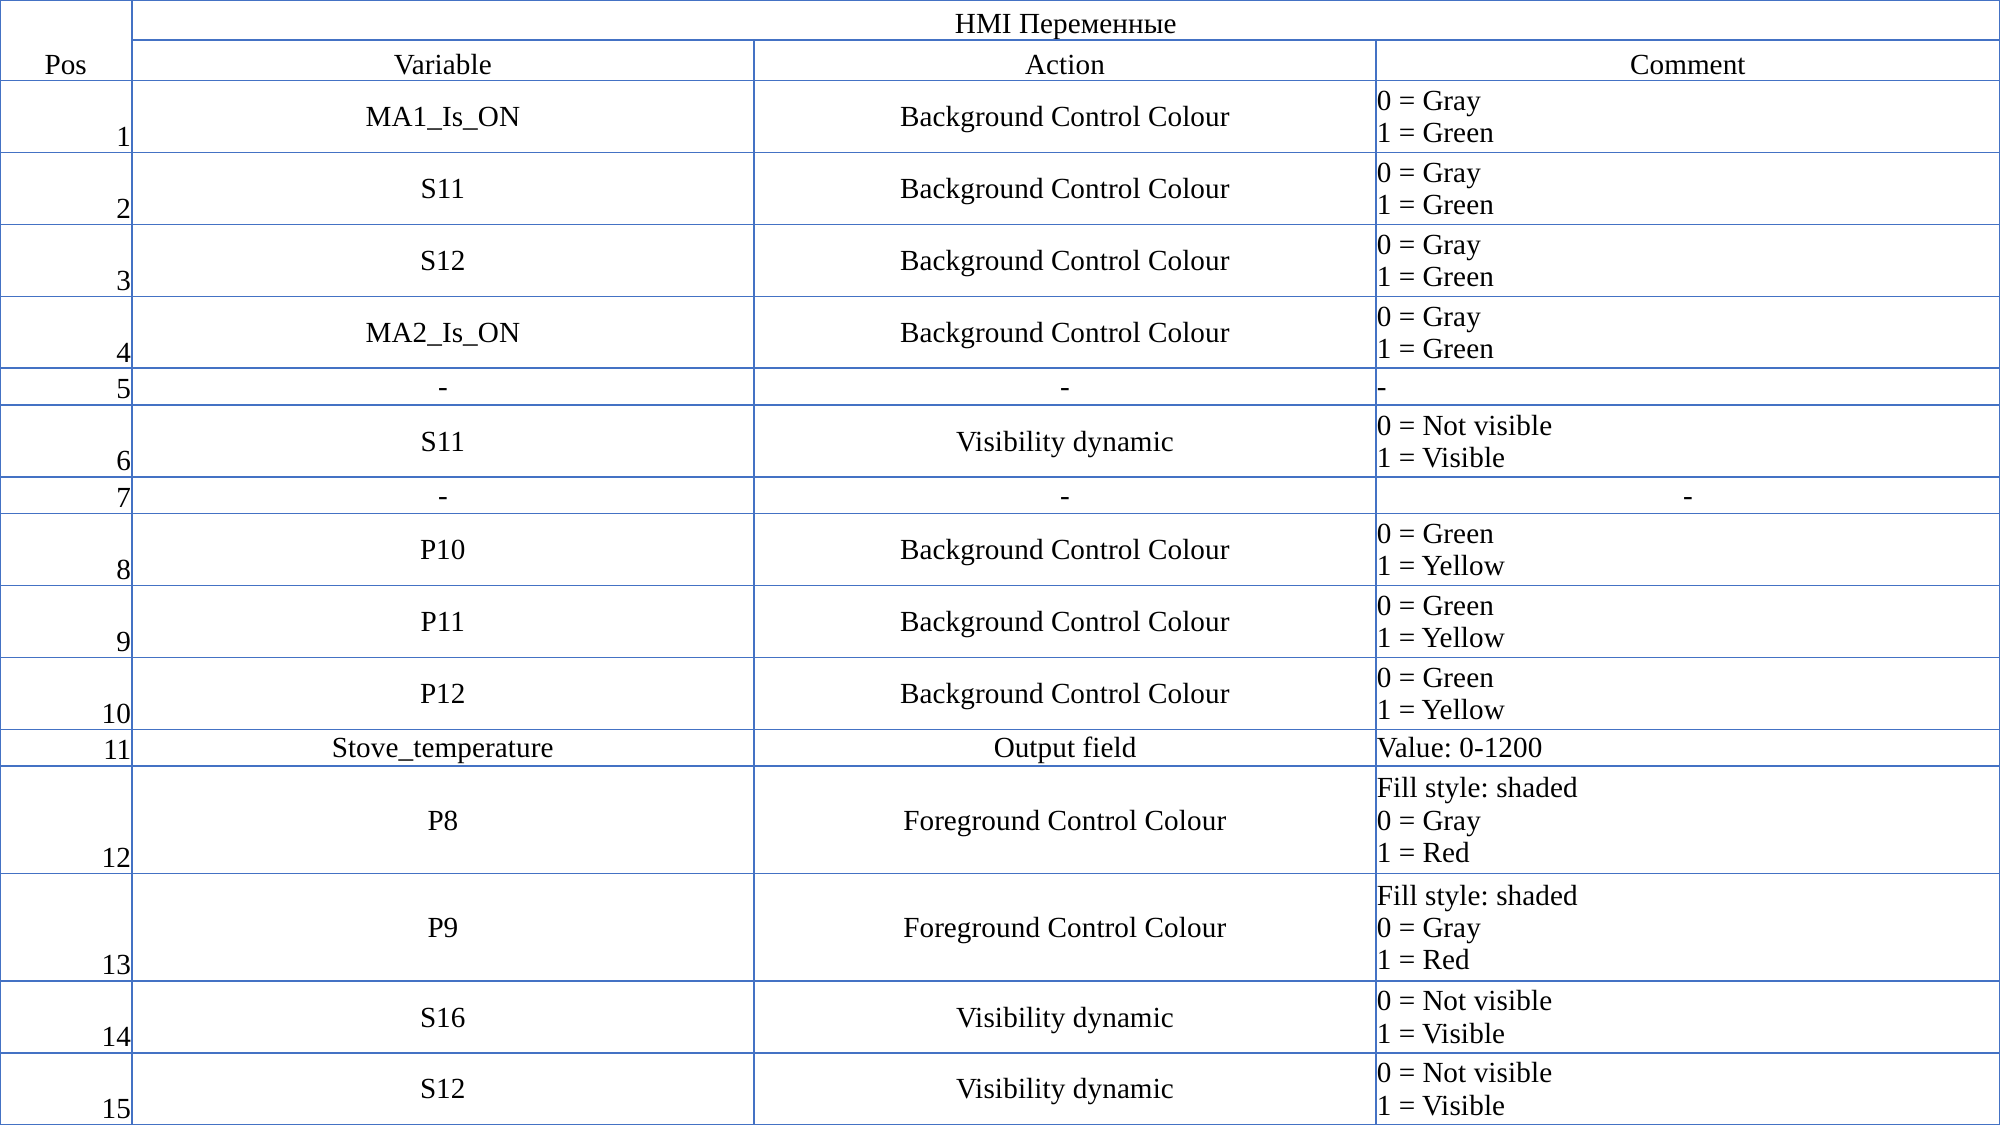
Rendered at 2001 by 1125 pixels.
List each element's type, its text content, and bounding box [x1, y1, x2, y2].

table_cell 9 [1, 586, 131, 657]
table_header HMI Переменные [133, 1, 1999, 39]
table_cell Visibility dynamic [755, 1054, 1375, 1124]
table_cell Visibility dynamic [755, 982, 1375, 1052]
table_cell 5 [1, 369, 131, 404]
table_cell Background Control Colour [755, 81, 1375, 152]
table_cell - [133, 478, 753, 513]
table_cell 0 = Gray 1 = Green [1377, 297, 1999, 367]
table_cell Stove_temperature [133, 730, 753, 765]
table_cell MA1_Is_ON [133, 81, 753, 152]
table_cell 1 [1, 81, 131, 152]
table_cell S12 [133, 1054, 753, 1124]
table_cell Output field [755, 730, 1375, 765]
table_cell 6 [1, 406, 131, 476]
table_header Pos [1, 1, 131, 80]
table_cell Background Control Colour [755, 658, 1375, 729]
table_cell 14 [1, 982, 131, 1052]
table_cell Variable [133, 41, 753, 80]
table_cell 13 [1, 874, 131, 980]
table_cell 8 [1, 514, 131, 585]
table_cell S16 [133, 982, 753, 1052]
table_cell Action [755, 41, 1375, 80]
table_cell Foreground Control Colour [755, 767, 1375, 873]
table_cell - [133, 369, 753, 404]
table_cell Value: 0-1200 [1377, 730, 1999, 765]
table_cell Background Control Colour [755, 225, 1375, 296]
table_cell Background Control Colour [755, 153, 1375, 224]
table_cell S11 [133, 153, 753, 224]
table_cell Background Control Colour [755, 586, 1375, 657]
table_cell 0 = Green 1 = Yellow [1377, 658, 1999, 729]
table_cell Background Control Colour [755, 297, 1375, 367]
table_cell P11 [133, 586, 753, 657]
table_cell - [755, 369, 1375, 404]
table_cell 10 [1, 658, 131, 729]
table_cell Comment [1377, 41, 1999, 80]
table_cell 3 [1, 225, 131, 296]
table_cell Foreground Control Colour [755, 874, 1375, 980]
table_cell - [755, 478, 1375, 513]
table_cell 12 [1, 767, 131, 873]
table_cell 11 [1, 730, 131, 765]
table_cell 7 [1, 478, 131, 513]
table_cell 0 = Not visible 1 = Visible [1377, 1054, 1999, 1124]
table_cell P10 [133, 514, 753, 585]
table_cell 0 = Not visible 1 = Visible [1377, 982, 1999, 1052]
table_cell Background Control Colour [755, 514, 1375, 585]
table_cell 2 [1, 153, 131, 224]
table_cell Fill style: shaded 0 = Gray 1 = Red [1377, 874, 1999, 980]
table_cell 4 [1, 297, 131, 367]
table_cell MA2_Is_ON [133, 297, 753, 367]
table_cell S11 [133, 406, 753, 476]
table_cell 0 = Gray 1 = Green [1377, 225, 1999, 296]
table_cell Fill style: shaded 0 = Gray 1 = Red [1377, 767, 1999, 873]
table_cell Visibility dynamic [755, 406, 1375, 476]
table_cell S12 [133, 225, 753, 296]
table_cell 0 = Green 1 = Yellow [1377, 514, 1999, 585]
table_cell 0 = Gray 1 = Green [1377, 81, 1999, 152]
table_cell 15 [1, 1054, 131, 1124]
table_cell 0 = Gray 1 = Green [1377, 153, 1999, 224]
table_cell - [1377, 369, 1999, 404]
table_cell P8 [133, 767, 753, 873]
table_cell 0 = Not visible 1 = Visible [1377, 406, 1999, 476]
table_cell 0 = Green 1 = Yellow [1377, 586, 1999, 657]
table_cell P12 [133, 658, 753, 729]
table_cell P9 [133, 874, 753, 980]
table_cell - [1377, 478, 1999, 513]
